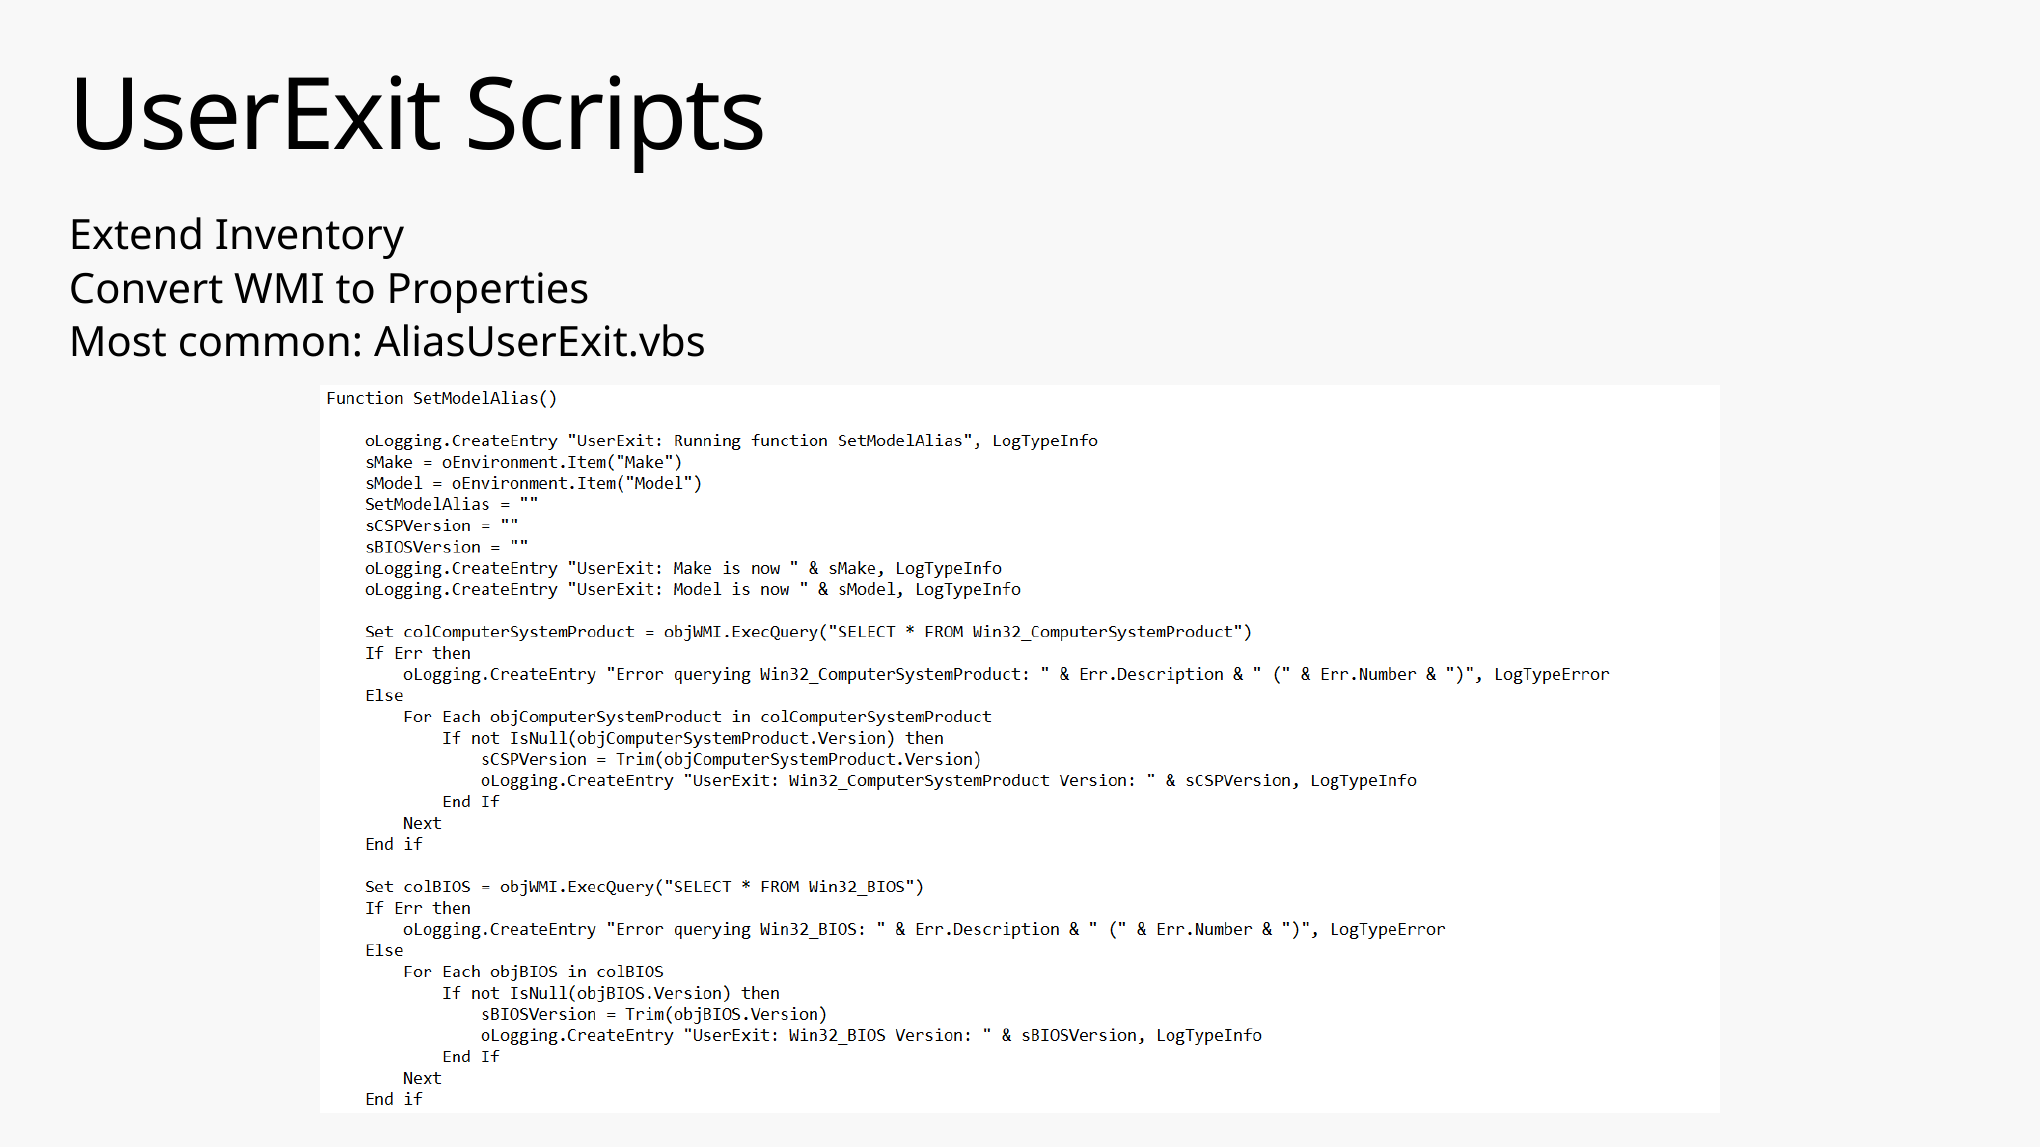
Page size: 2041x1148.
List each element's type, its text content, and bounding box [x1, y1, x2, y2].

title UserExit Scripts [45, 48, 1996, 198]
picture [319, 385, 1721, 1114]
list Extend Inventory Convert WMI to Properties Most common: AliasUserExit.vbs [45, 198, 1996, 386]
